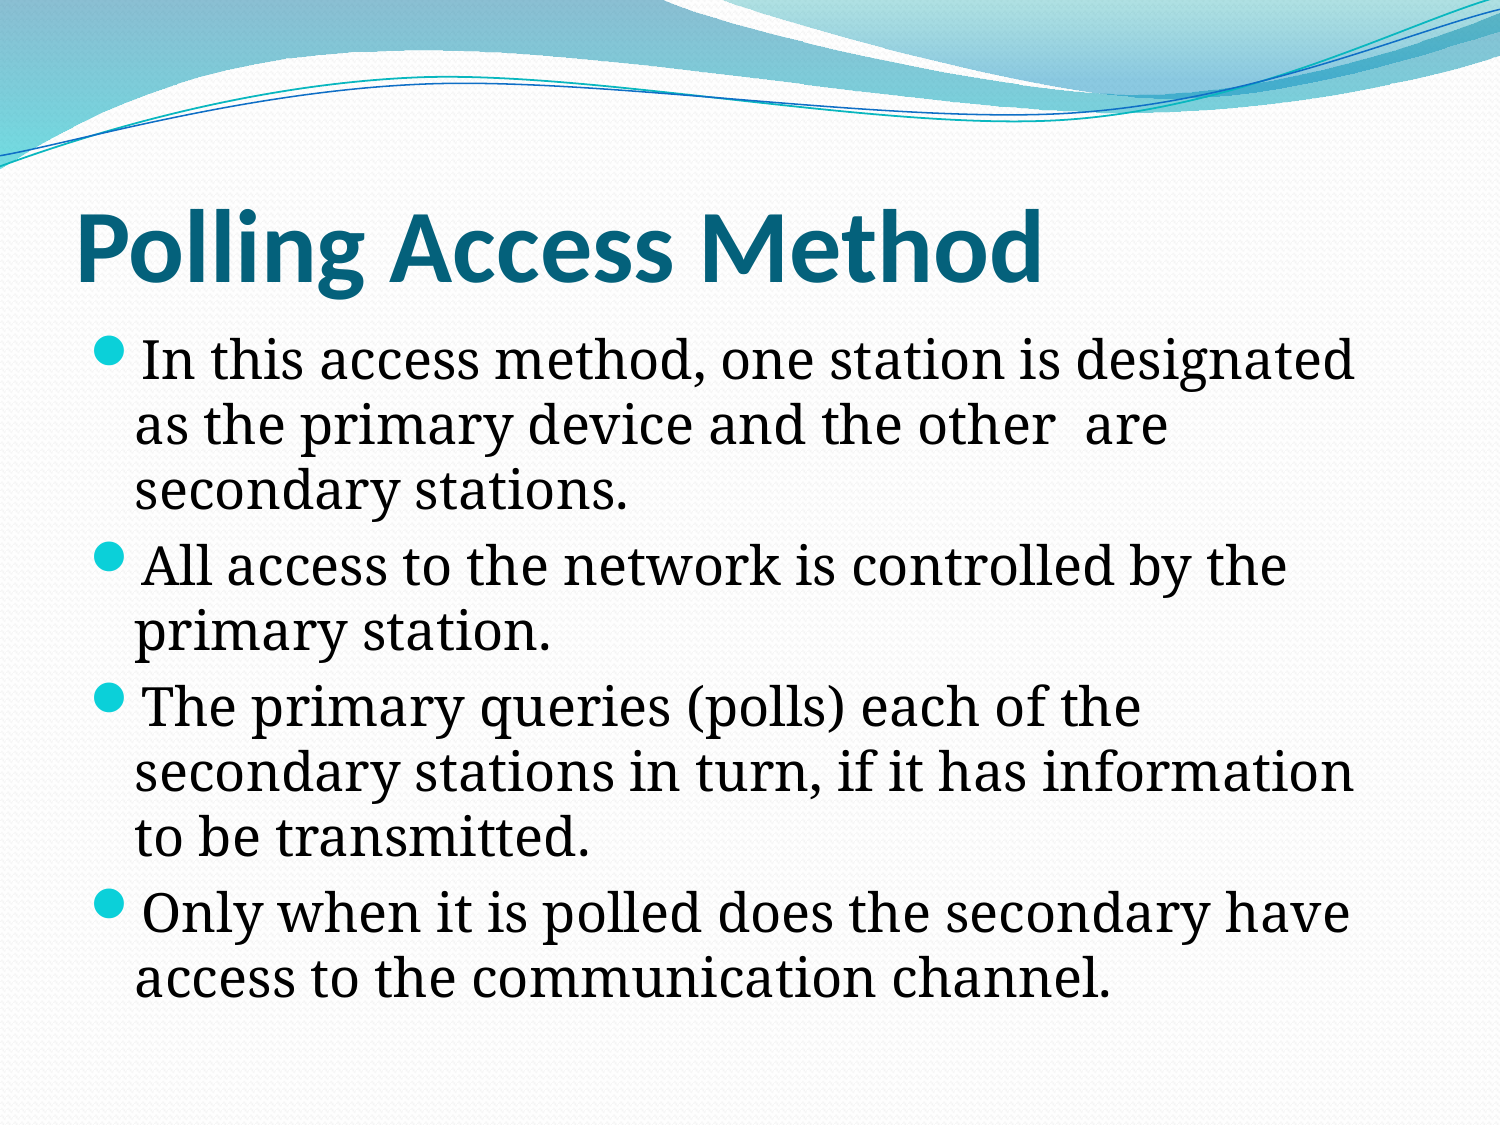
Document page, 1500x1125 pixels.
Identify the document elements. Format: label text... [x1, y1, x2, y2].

list In this access method, one station is designated as the primary device and the other are secondary stations. All access to the network is controlled by the primary station. The primary queries (polls) each of the secondary stations in turn, if it has information to be transmitted. Only when it is polled does the secondary have access to the communication channel. [75, 317, 1412, 1038]
title Polling Access Method [75, 115, 1425, 303]
